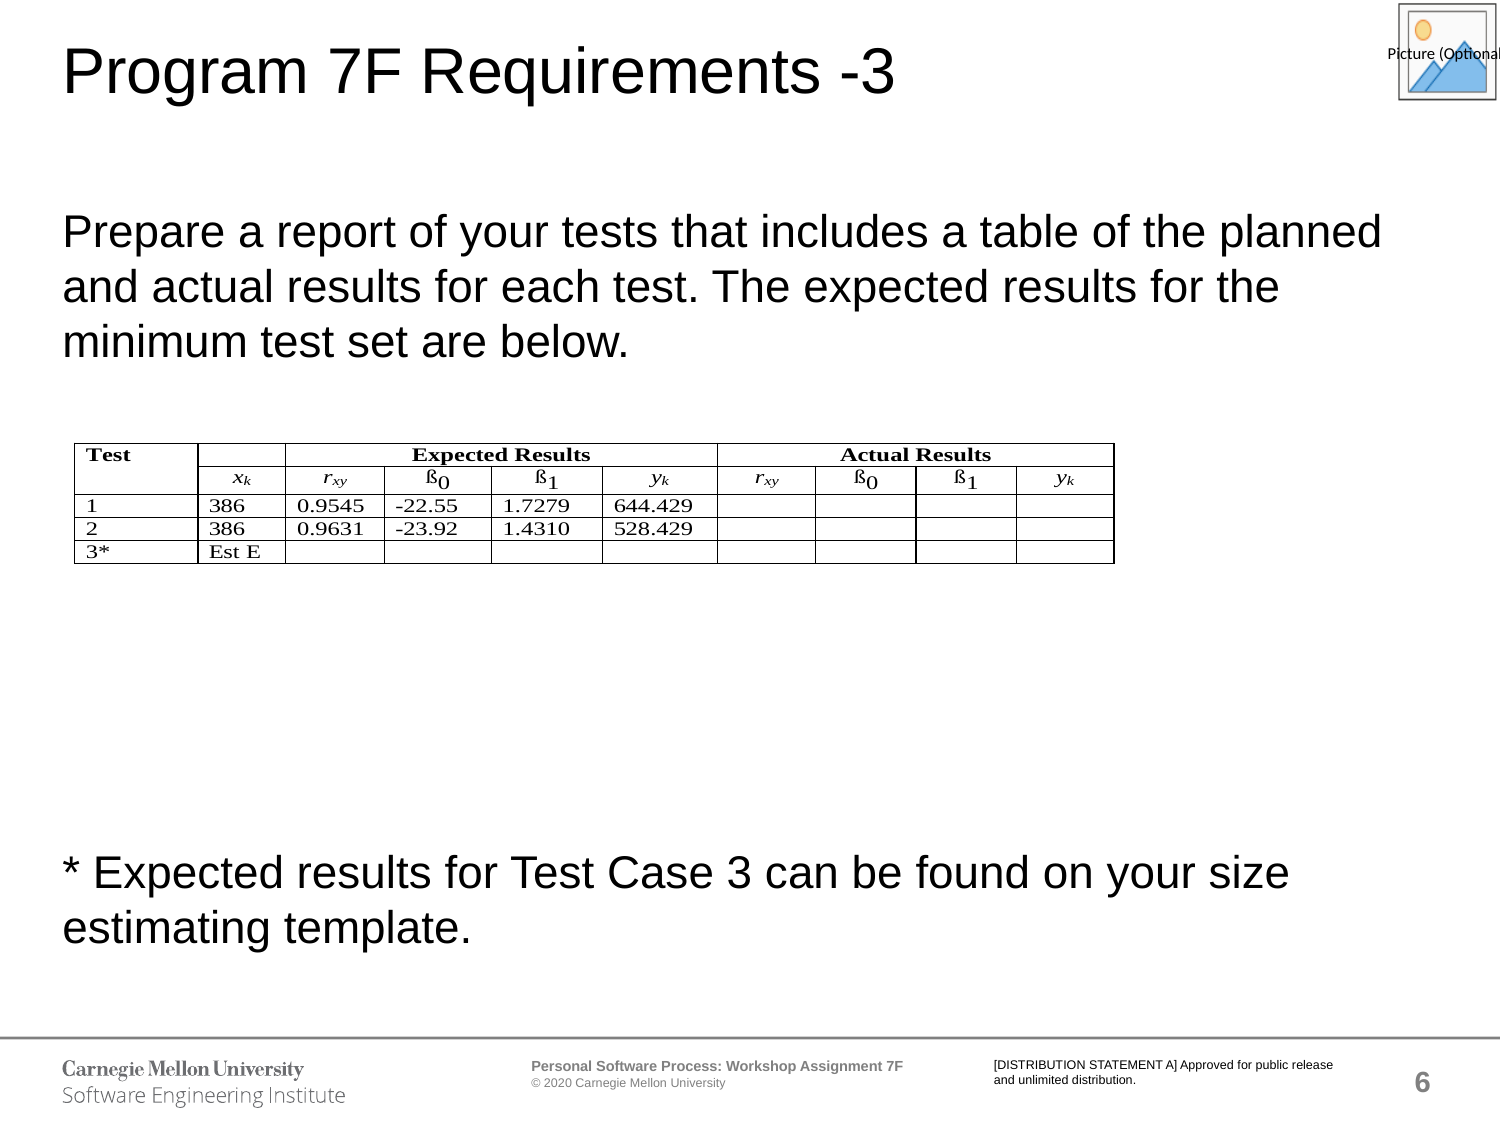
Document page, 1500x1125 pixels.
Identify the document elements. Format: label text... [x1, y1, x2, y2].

list Prepare a report of your tests that includes a table of the planned and actual results for each test. The expected results for the minimum test set are below. * Expected results for Test Case 3 can be found on your size estimating template. [62, 662, 1431, 1000]
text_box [45, 424, 1446, 662]
picture [1394, 0, 1500, 105]
list Prepare a report of your tests that includes a table of the planned and actual results for each test. The expected results for the minimum test set are below. * Expected results for Test Case 3 can be found on your size estimating template. [62, 201, 1431, 424]
title Program 7F Requirements -3 [62, 37, 1338, 182]
